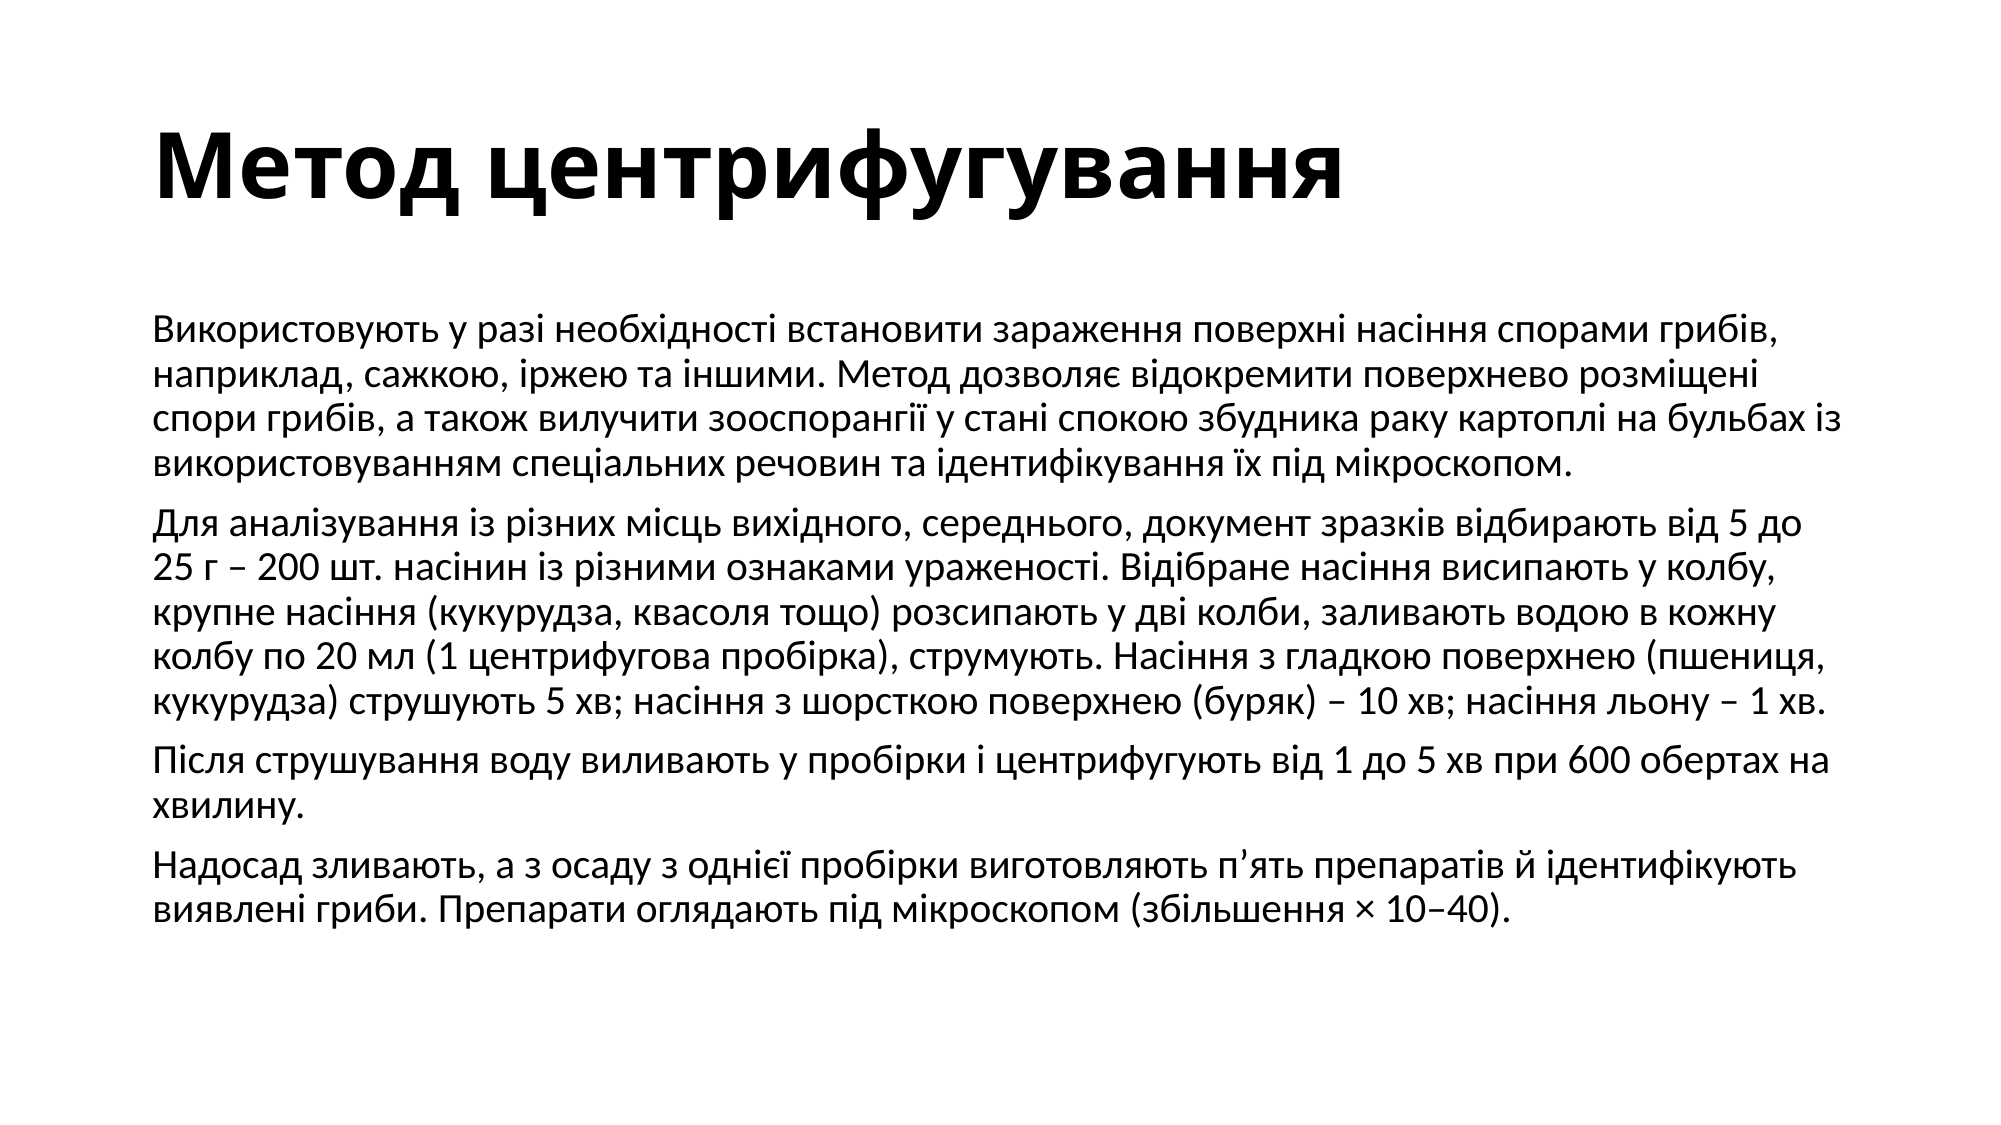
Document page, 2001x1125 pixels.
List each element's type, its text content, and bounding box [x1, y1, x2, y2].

title Метод центрифугування [137, 59, 1863, 278]
list Використовують у разі необхідності встановити зараження поверхні насіння спорами грибів, наприклад, сажкою, іржею та іншими. Метод дозволяє відокремити поверхнево розміщені спори грибів, а також вилучити зооспорангії у стані спокою збудника раку картоплі на бульбах із використовуванням спеціальних речовин та ідентифікування їх під мікроскопом. Для аналізування із різних місць вихідного, середнього, документ зразків відбирають від 5 до 25 г – 200 шт. насінин із різними ознаками ураженості. Відібране насіння висипають у колбу, крупне насіння (кукурудза, квасоля тощо) розсипають у дві колби, заливають водою в кожну колбу по 20 мл (1 центрифугова пробірка), струмують. Насіння з гладкою поверхнею (пшениця, кукурудза) струшують 5 хв; насіння з шорсткою поверхнею (буряк) – 10 хв; насіння льону – 1 хв. Після струшування воду виливають у пробірки і центрифугують від 1 до 5 хв при 600 обертах на хвилину. Надосад зливають, а з осаду з однієї пробірки виготовляють п’ять препаратів й ідентифікують виявлені гриби. Препарати оглядають під мікроскопом (збільшення × 10–40). [137, 299, 1863, 1014]
